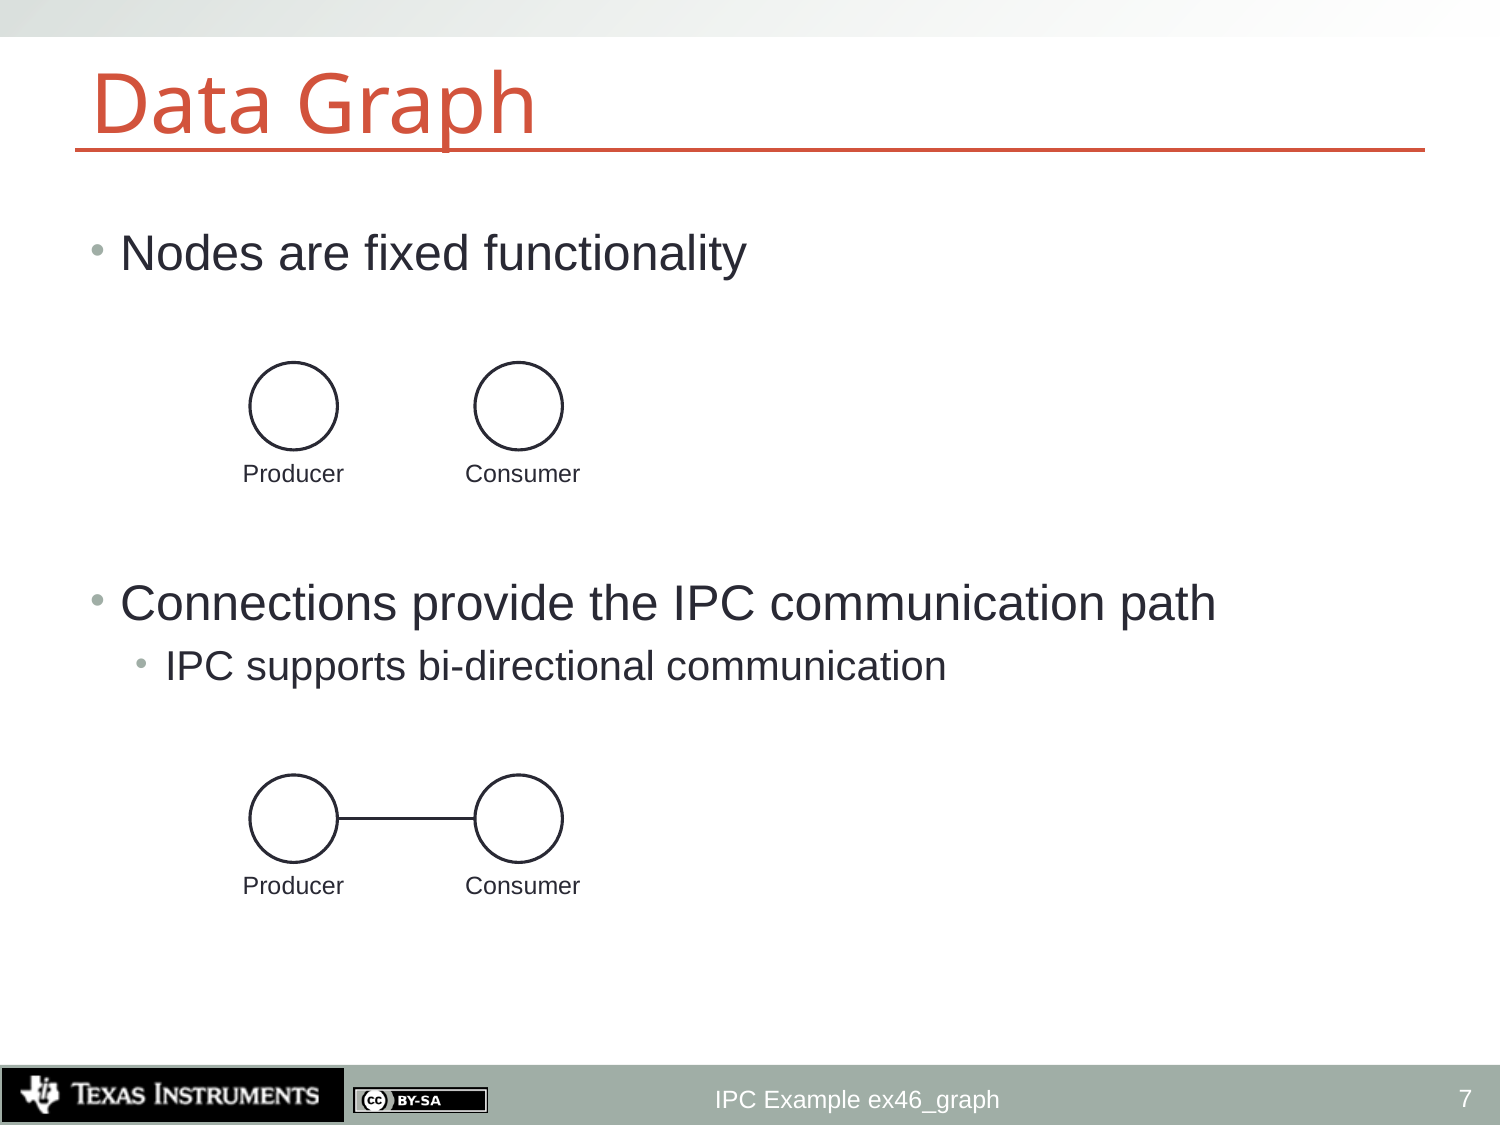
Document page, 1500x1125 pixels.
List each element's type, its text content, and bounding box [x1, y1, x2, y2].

list Nodes are fixed functionality [75, 212, 1425, 300]
text_box [472, 360, 565, 453]
text_box Consumer [450, 862, 596, 908]
text_box [473, 772, 565, 865]
text_box Consumer [450, 450, 596, 495]
picture [2, 1068, 344, 1122]
text_box Connections provide the IPC communication path IPC supports bi-directional communication [74, 562, 1425, 713]
footer IPC Example ex46_graph [699, 1071, 1200, 1125]
text_box [247, 360, 340, 450]
title Data Graph [75, 37, 1425, 163]
text_box Producer [228, 862, 360, 908]
slide_number 7 [1400, 1071, 1488, 1125]
text_box [247, 772, 340, 862]
picture [353, 1087, 488, 1113]
text_box Producer [228, 450, 360, 495]
